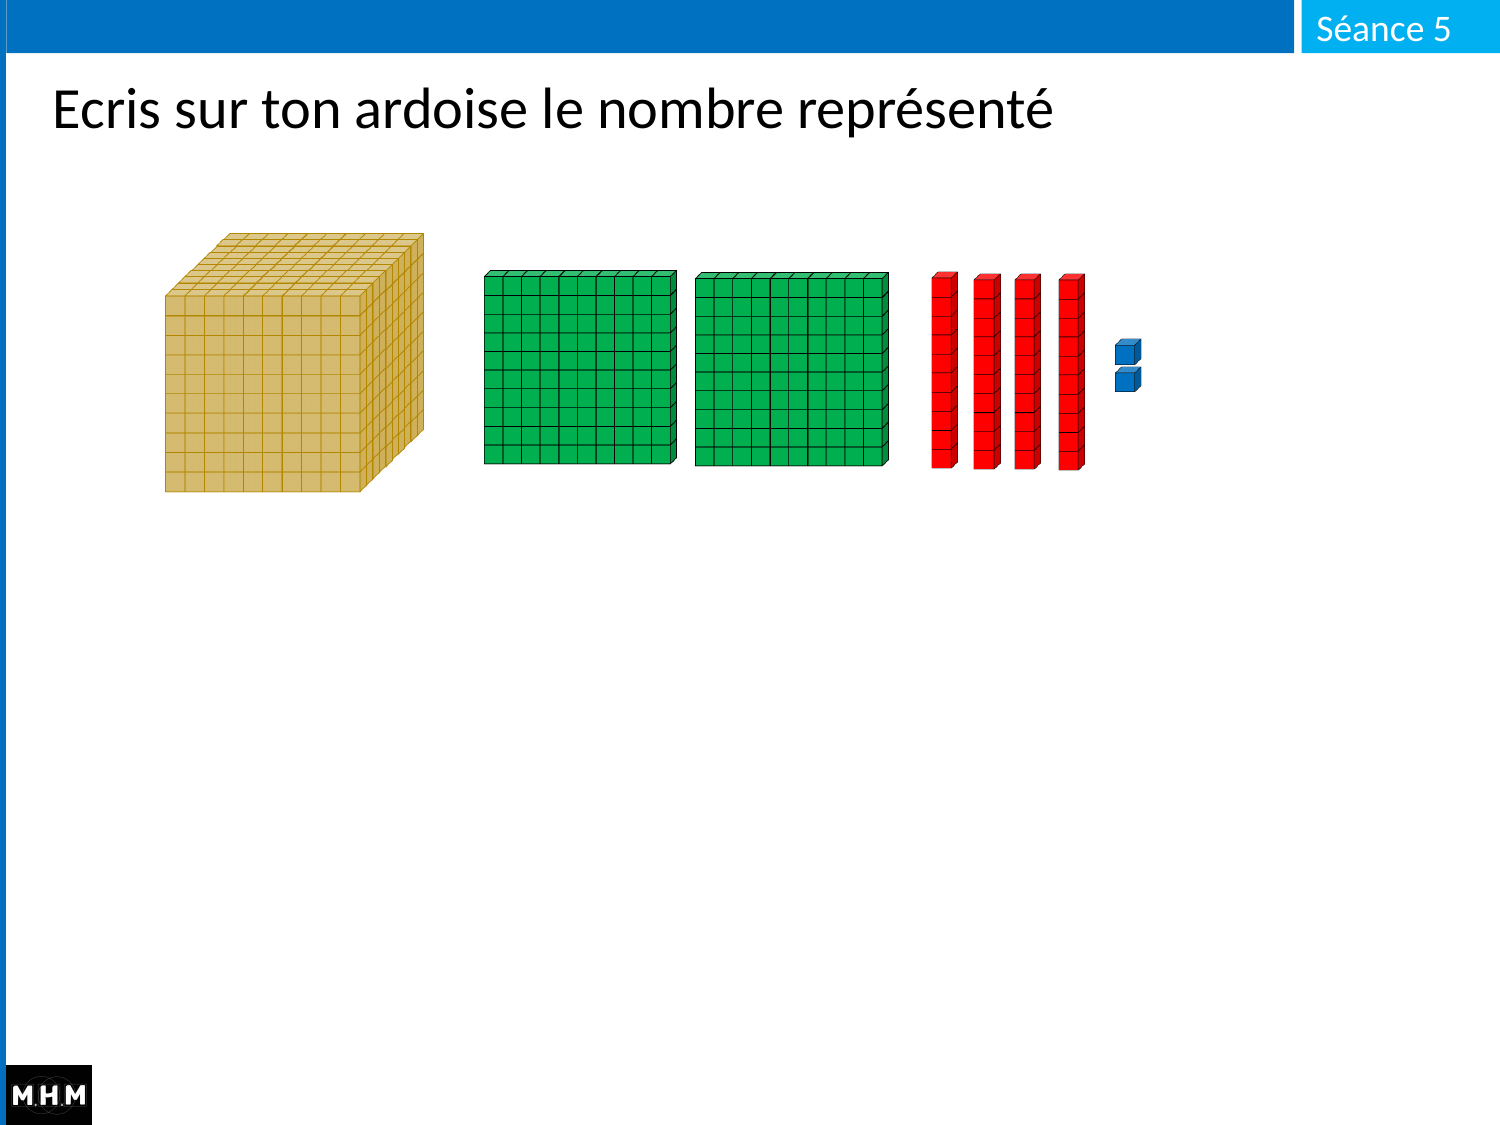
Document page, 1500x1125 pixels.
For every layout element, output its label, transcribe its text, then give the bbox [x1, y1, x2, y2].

picture [929, 270, 960, 470]
picture [692, 270, 890, 468]
picture [972, 272, 1003, 472]
text_box Ecris sur ton ardoise le nombre représenté [38, 62, 1348, 148]
picture [1057, 272, 1087, 472]
picture [6, 1065, 92, 1125]
picture [481, 268, 678, 466]
picture [1013, 272, 1043, 472]
picture [1113, 337, 1143, 393]
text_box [162, 231, 425, 494]
